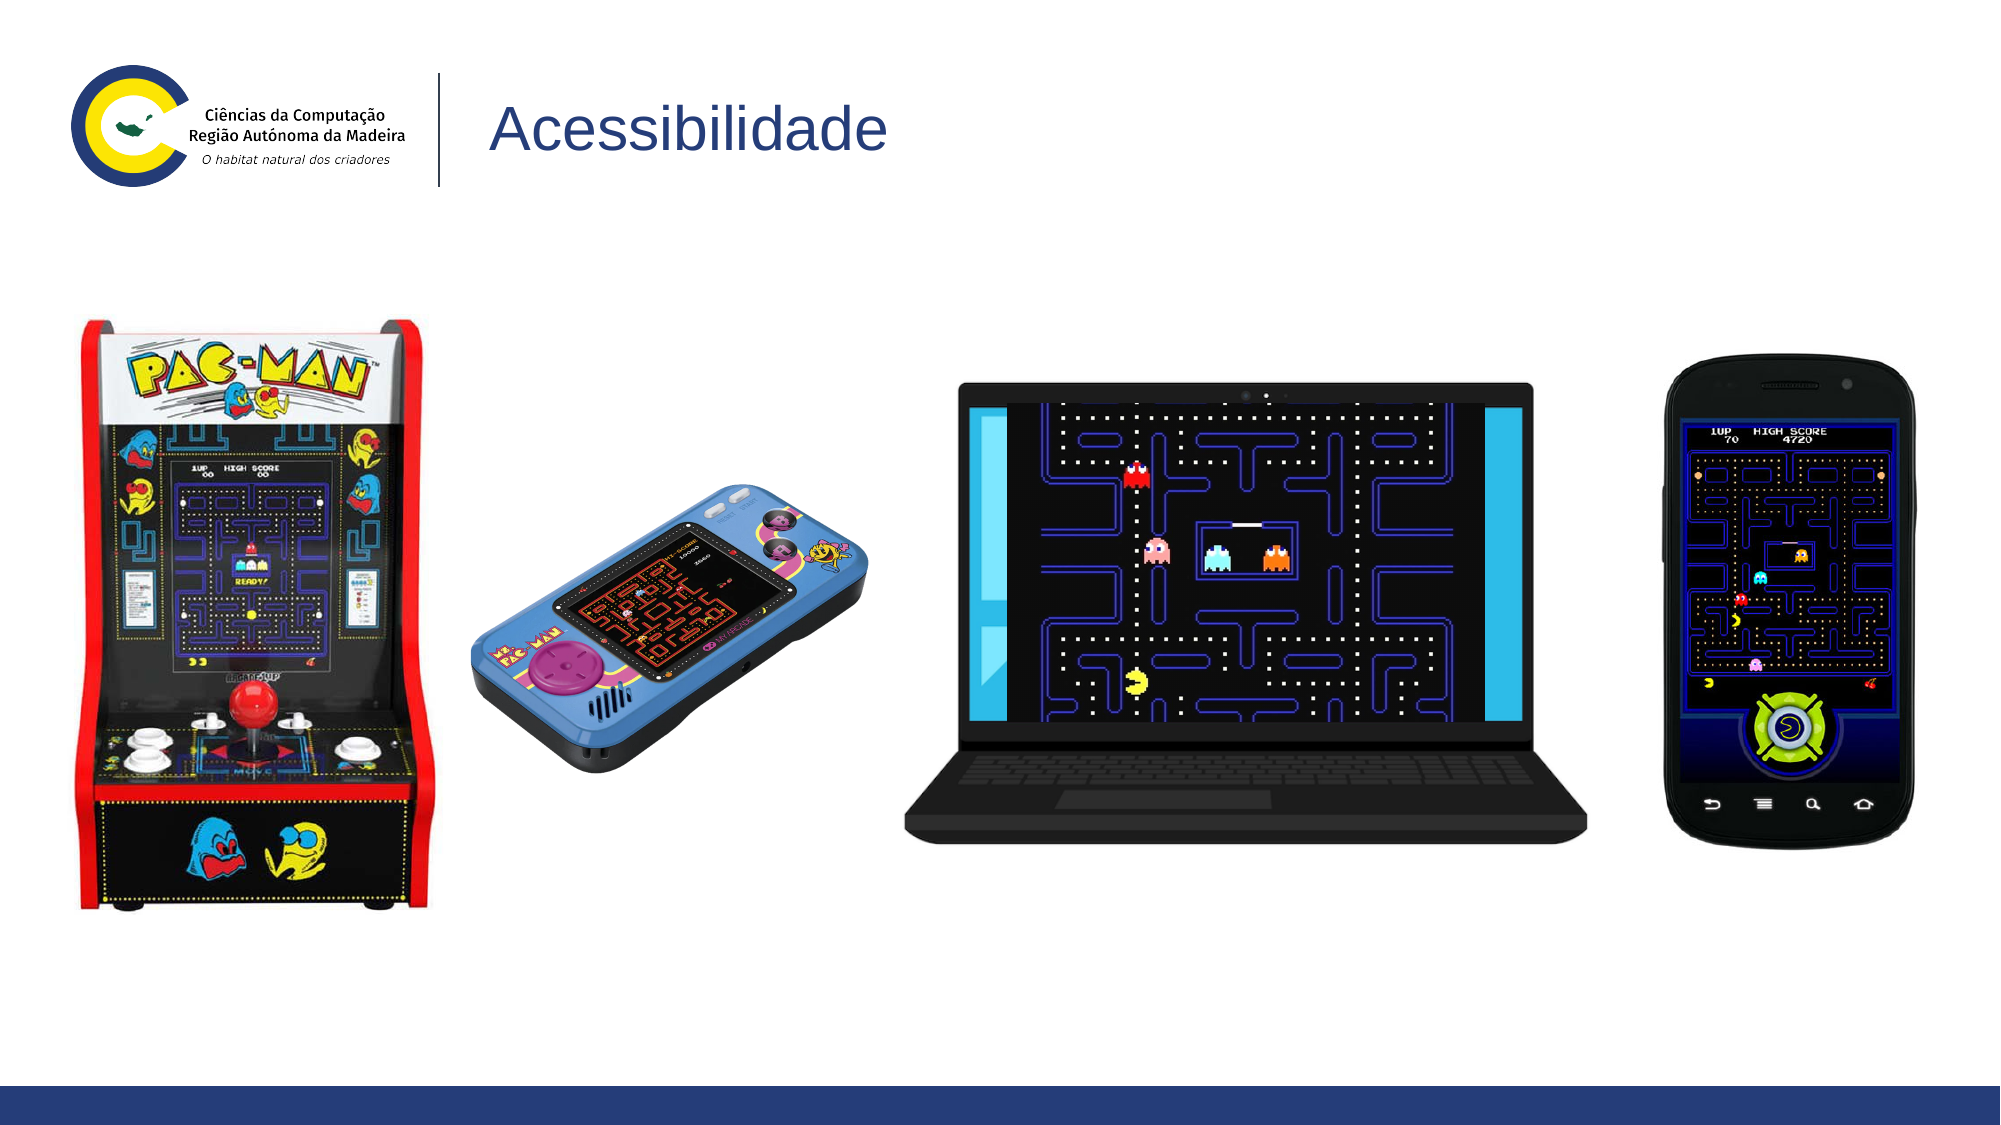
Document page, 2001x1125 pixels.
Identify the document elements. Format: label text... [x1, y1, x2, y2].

picture [54, 312, 453, 915]
picture [1635, 330, 1946, 868]
text_box [0, 1085, 2000, 1125]
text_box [71, 65, 440, 188]
text_box Acessibilidade [474, 80, 905, 171]
picture [456, 415, 883, 843]
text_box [883, 375, 1608, 853]
